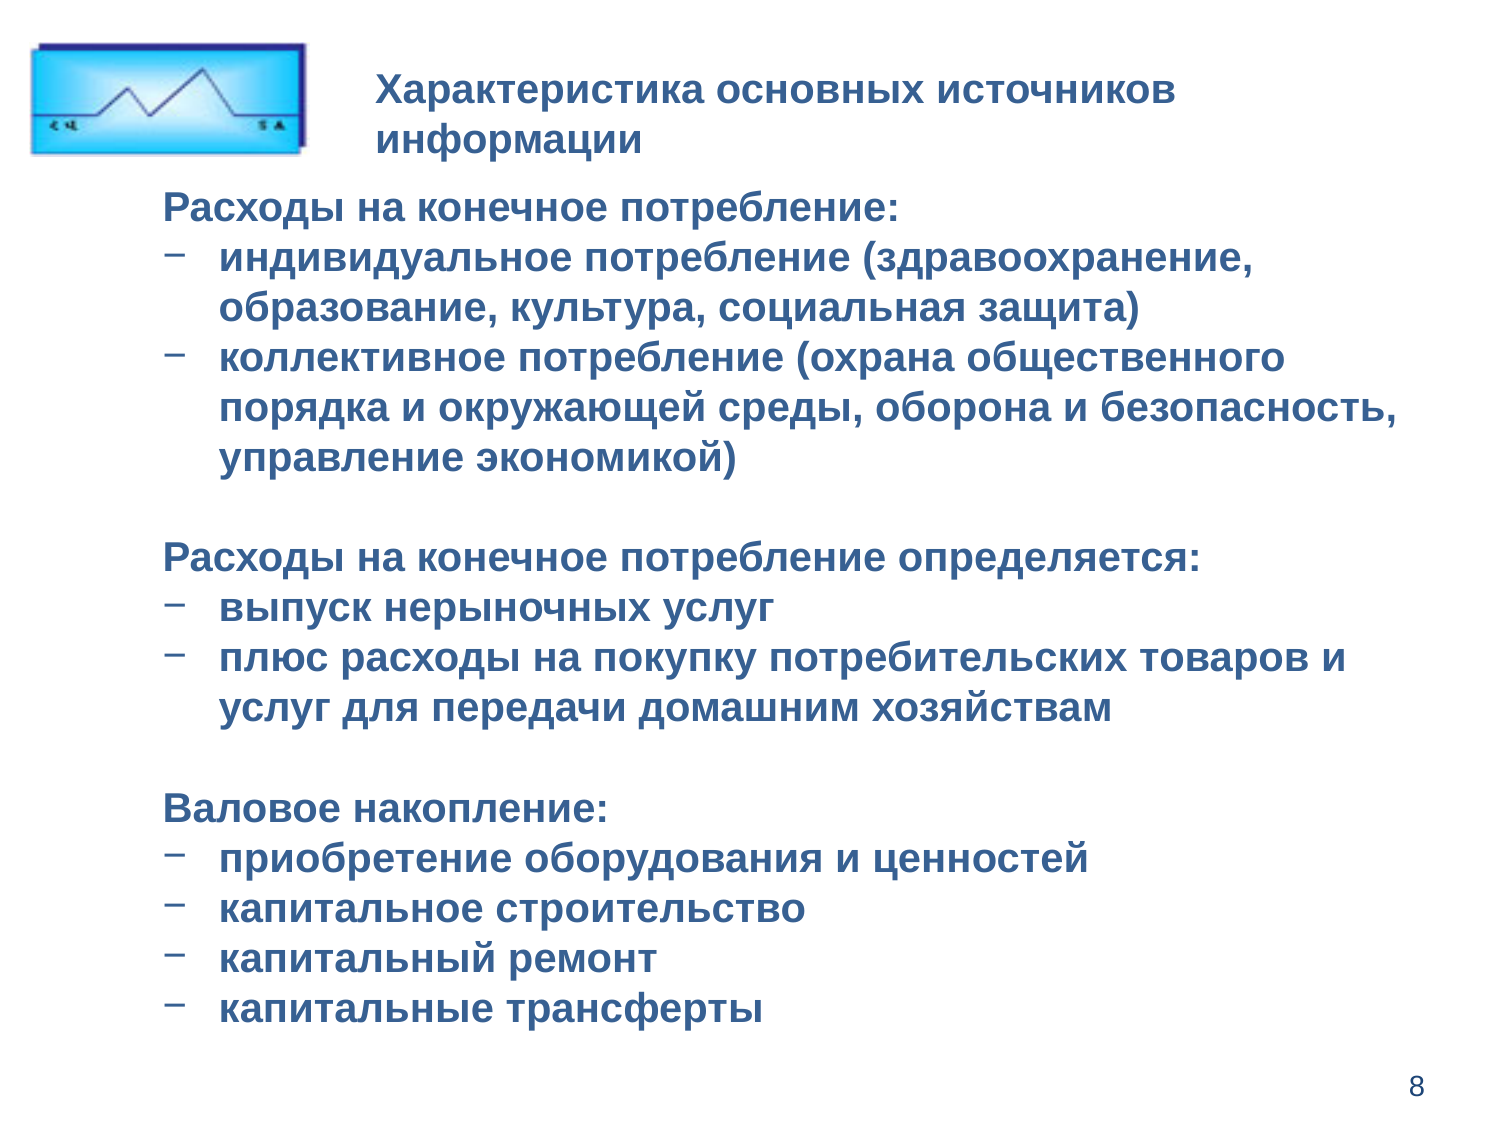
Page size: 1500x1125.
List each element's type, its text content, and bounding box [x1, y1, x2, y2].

picture [29, 42, 310, 158]
text_box Расходы на конечное потребление: индивидуальное потребление (здравоохранение, образование, культура, социальная защита) коллективное потребление (охрана общественного порядка и окружающей среды, оборона и безопасность, управление экономикой) Расходы на конечное потребление определяется: выпуск нерыночных услуг плюс расходы на покупку потребительских товаров и услуг для передачи домашним хозяйствам Валовое накопление: приобретение оборудования и ценностей капитальное строительство капитальный ремонт капитальные трансферты [147, 172, 1424, 1038]
text_box 8 [1299, 1042, 1425, 1103]
text_box Характеристика основных источников информации [360, 54, 1341, 170]
